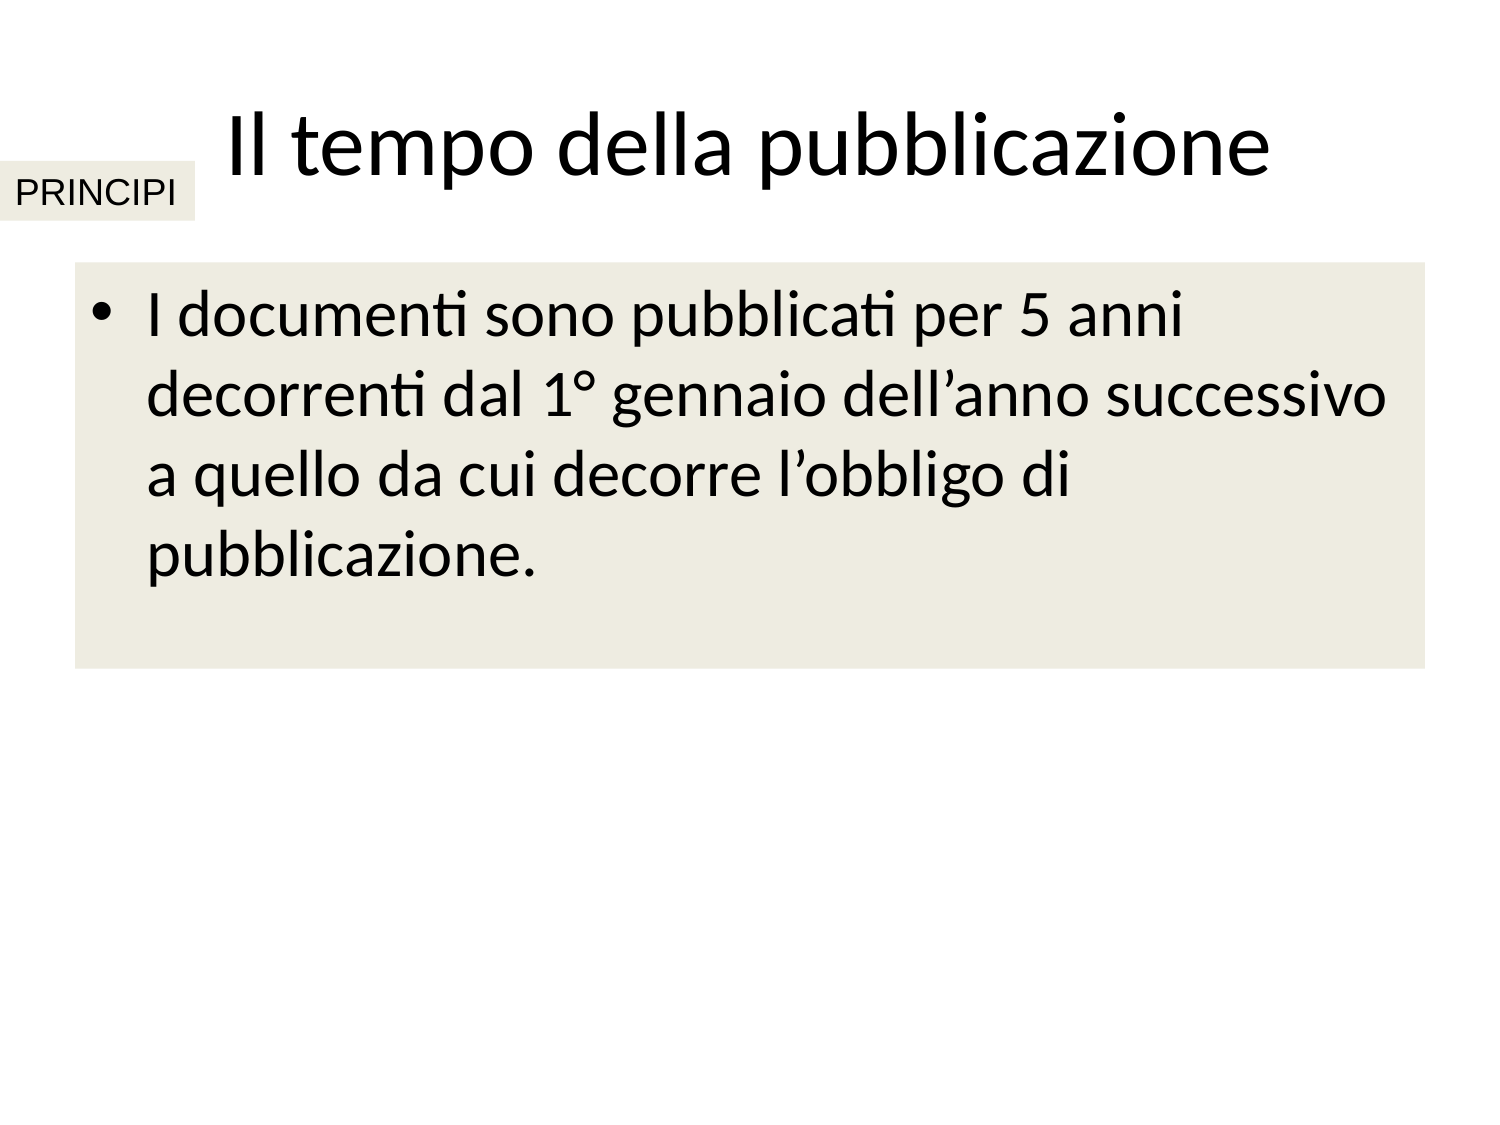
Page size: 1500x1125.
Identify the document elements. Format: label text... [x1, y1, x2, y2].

text_box PRINCIPI [0, 160, 195, 221]
title Il tempo della pubblicazione [74, 44, 1426, 233]
list I documenti sono pubblicati per 5 anni decorrenti dal 1° gennaio dell’anno successivo a quello da cui decorre l’obbligo di pubblicazione. [74, 262, 1426, 670]
